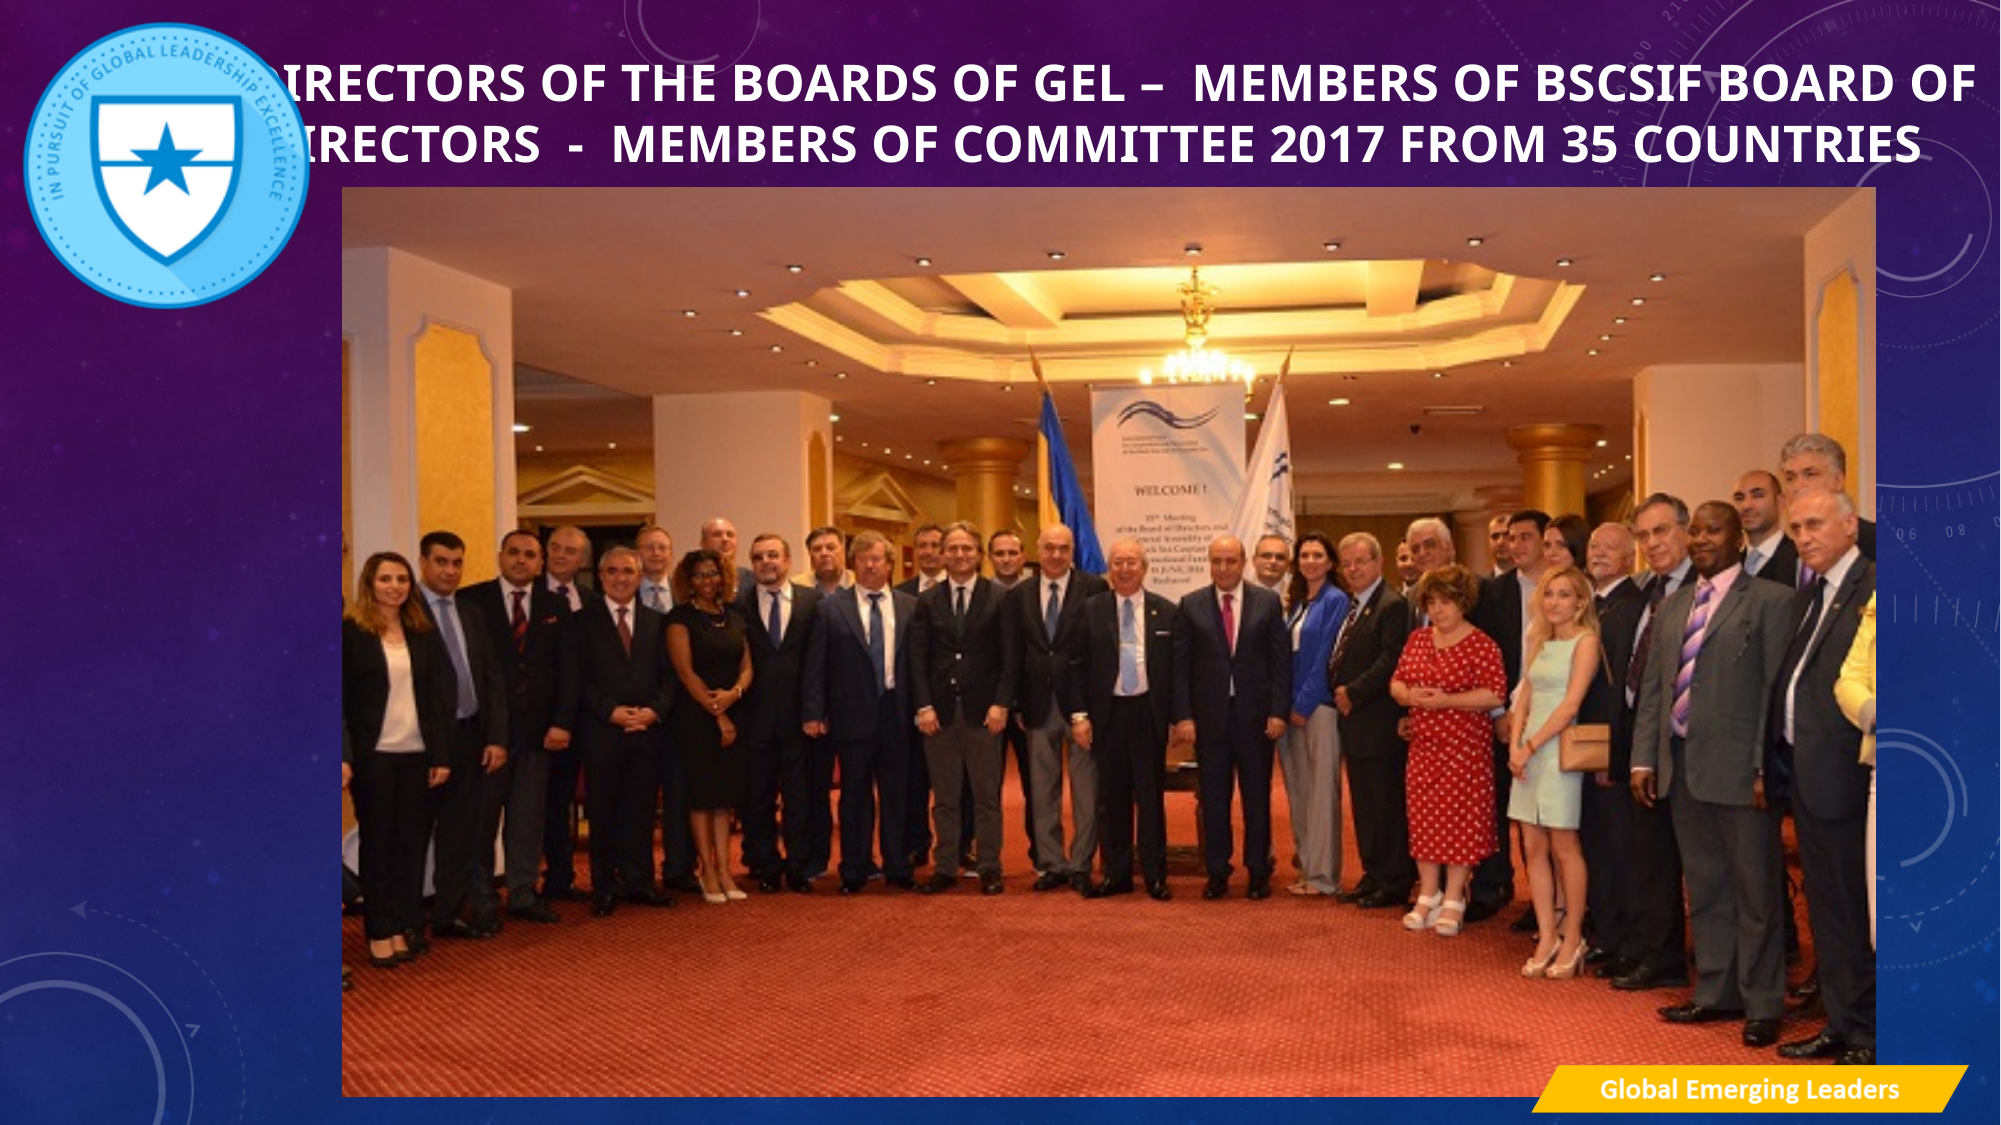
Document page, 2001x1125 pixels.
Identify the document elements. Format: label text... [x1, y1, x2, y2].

picture [0, 0, 2001, 1125]
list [341, 187, 1877, 1098]
title DIRECTORs OF THE BOARDS OF GEL – MEMBERS OF BSCSIF BOARD OF DIRECTORS - MEMBERS OF COMMITTEE 2017 FROM 35 COUNTRIES [323, 34, 2000, 188]
